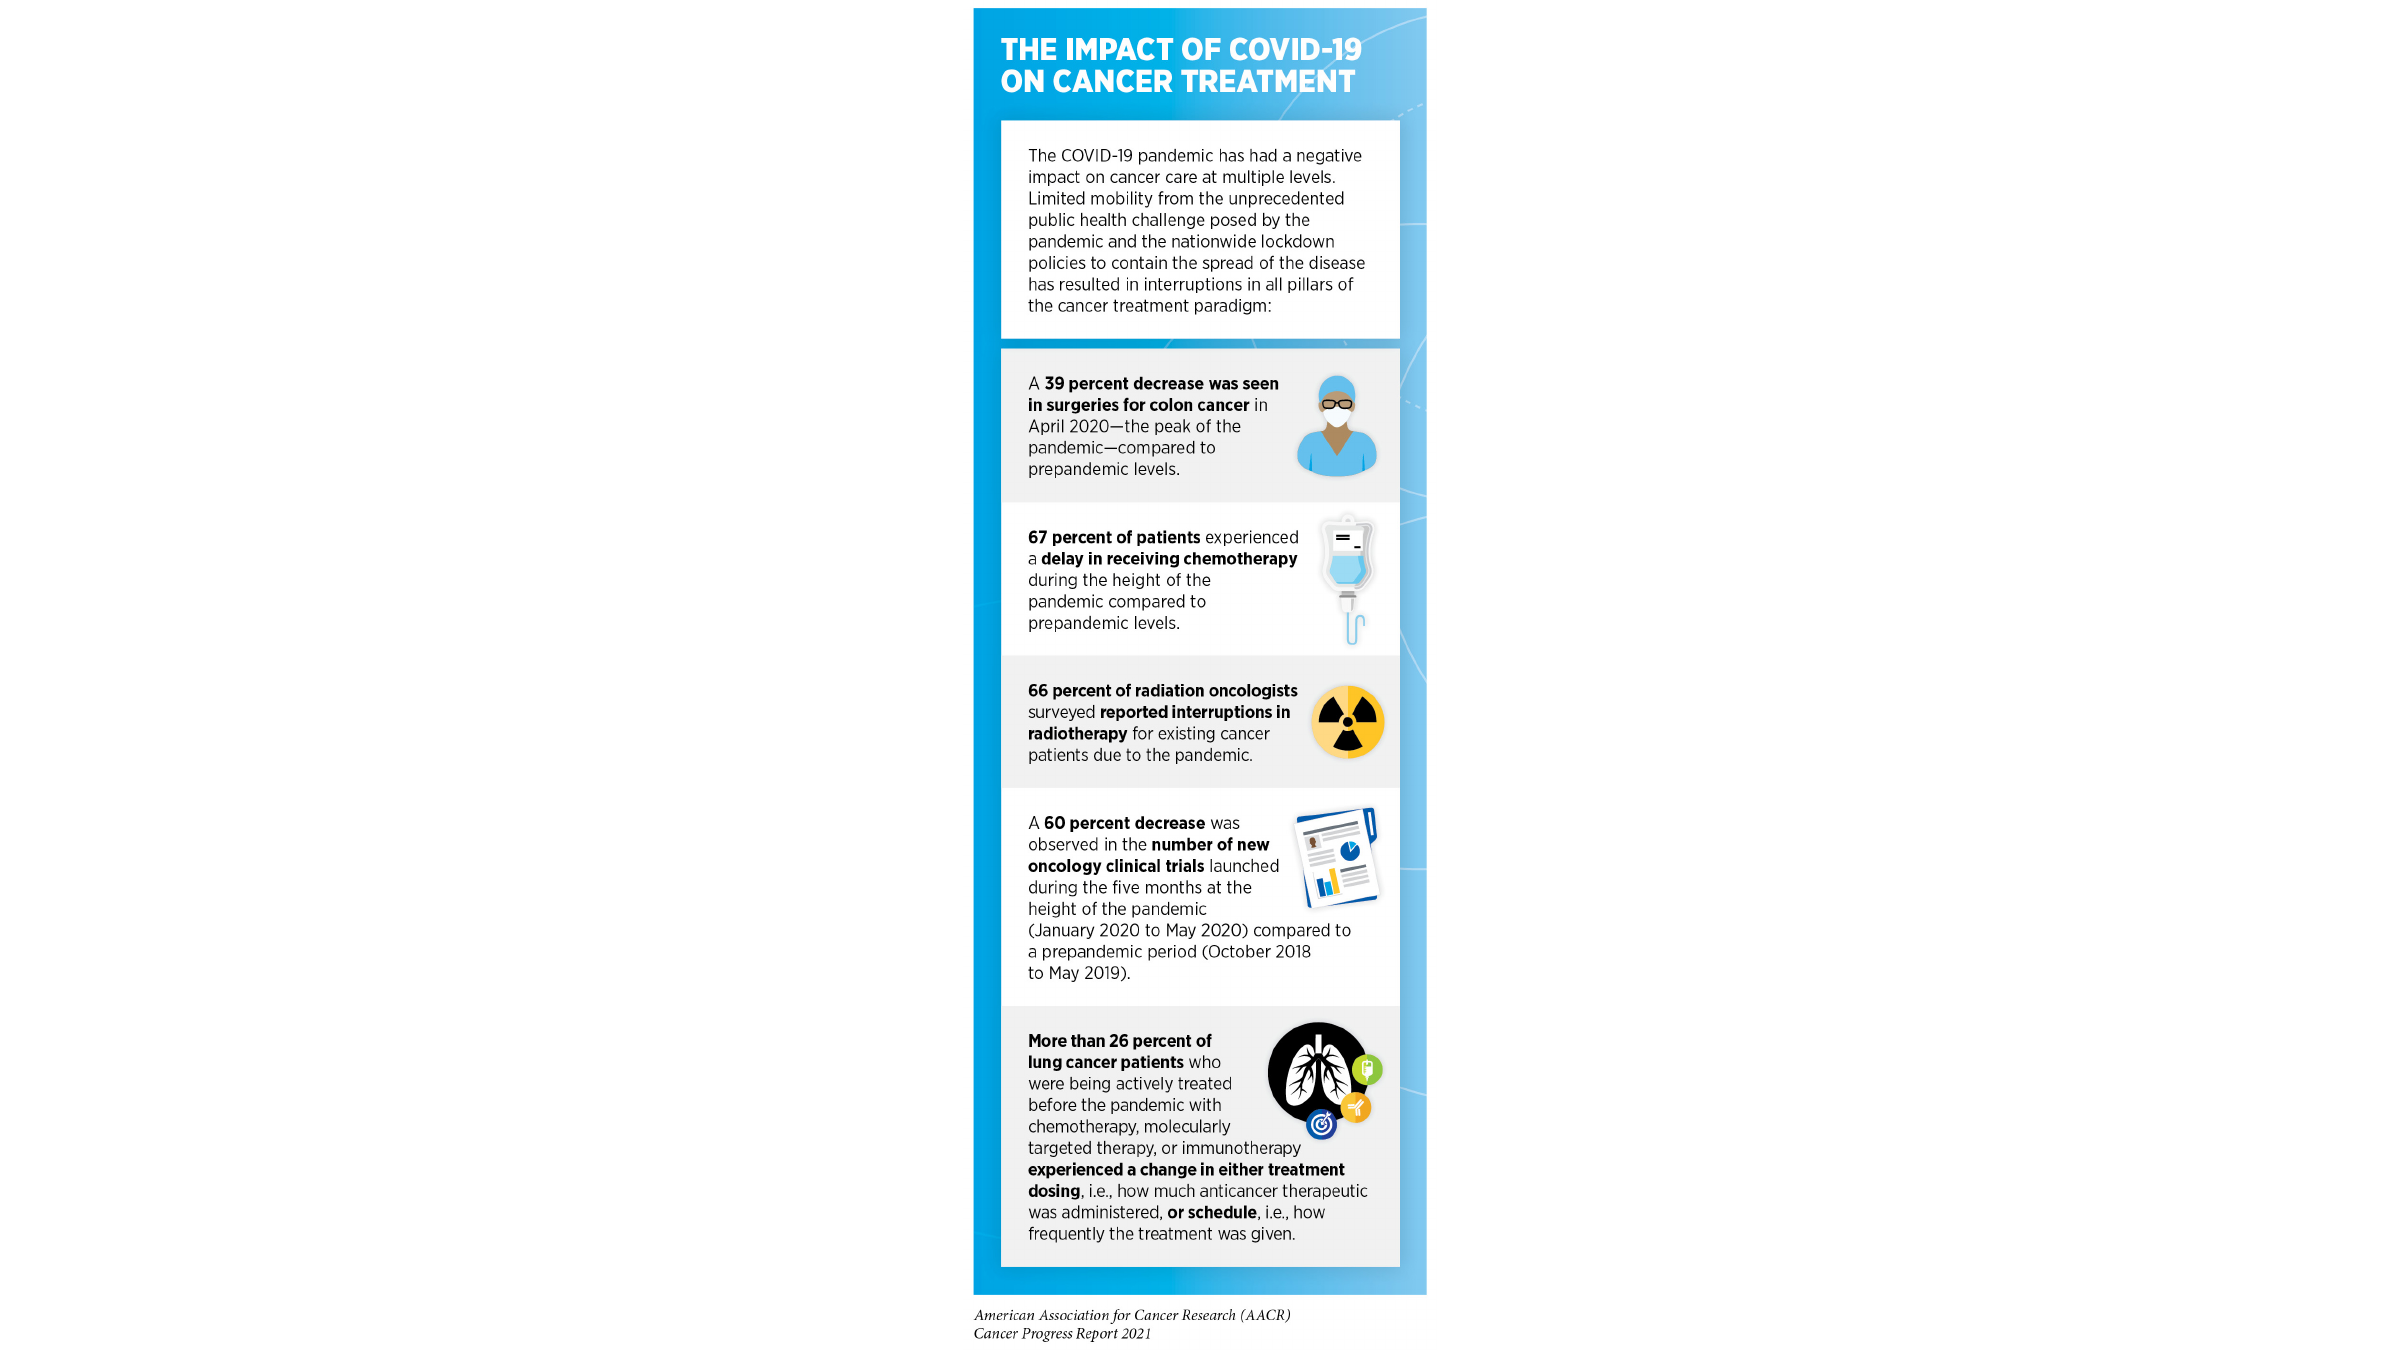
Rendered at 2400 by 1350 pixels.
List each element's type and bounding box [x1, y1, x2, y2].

picture [963, 0, 1437, 1350]
